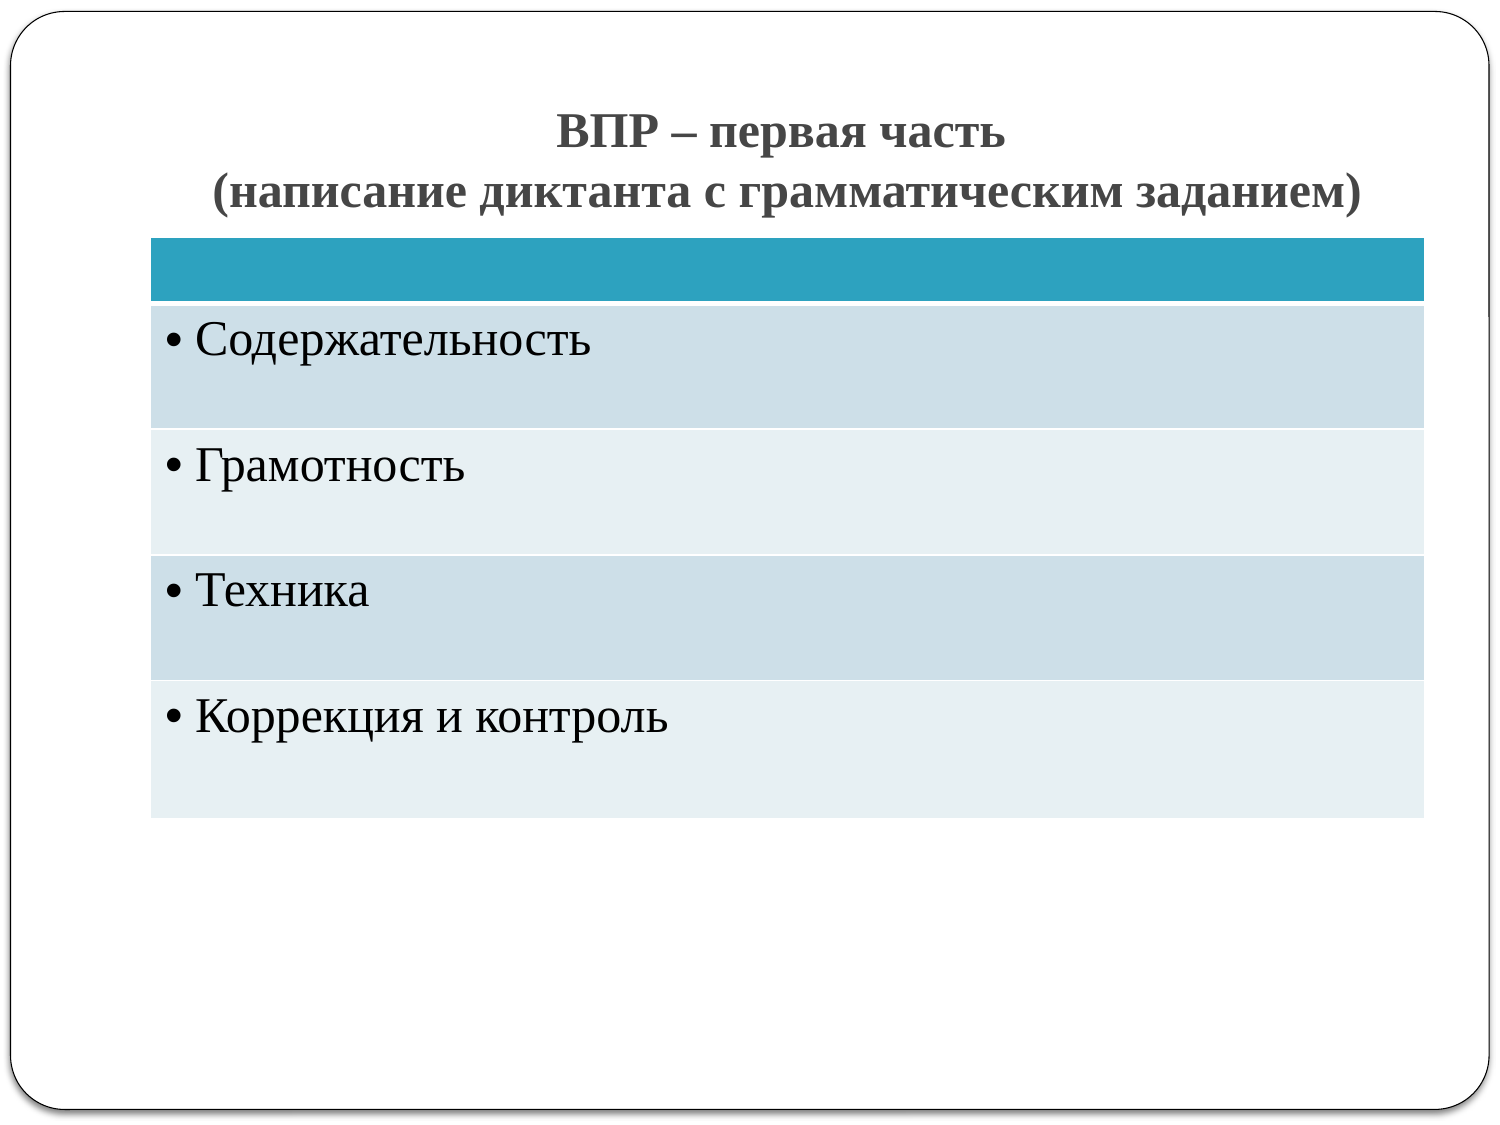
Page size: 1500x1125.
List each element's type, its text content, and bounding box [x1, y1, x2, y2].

title ВПР – первая часть (написание диктанта с грамматическим заданием) [150, 45, 1425, 233]
table_cell Грамотность [151, 430, 1424, 554]
table_header [151, 238, 1424, 301]
table_cell Техника [151, 556, 1424, 680]
table_cell Коррекция и контроль [151, 681, 1424, 818]
table_cell Содержательность [151, 306, 1424, 428]
